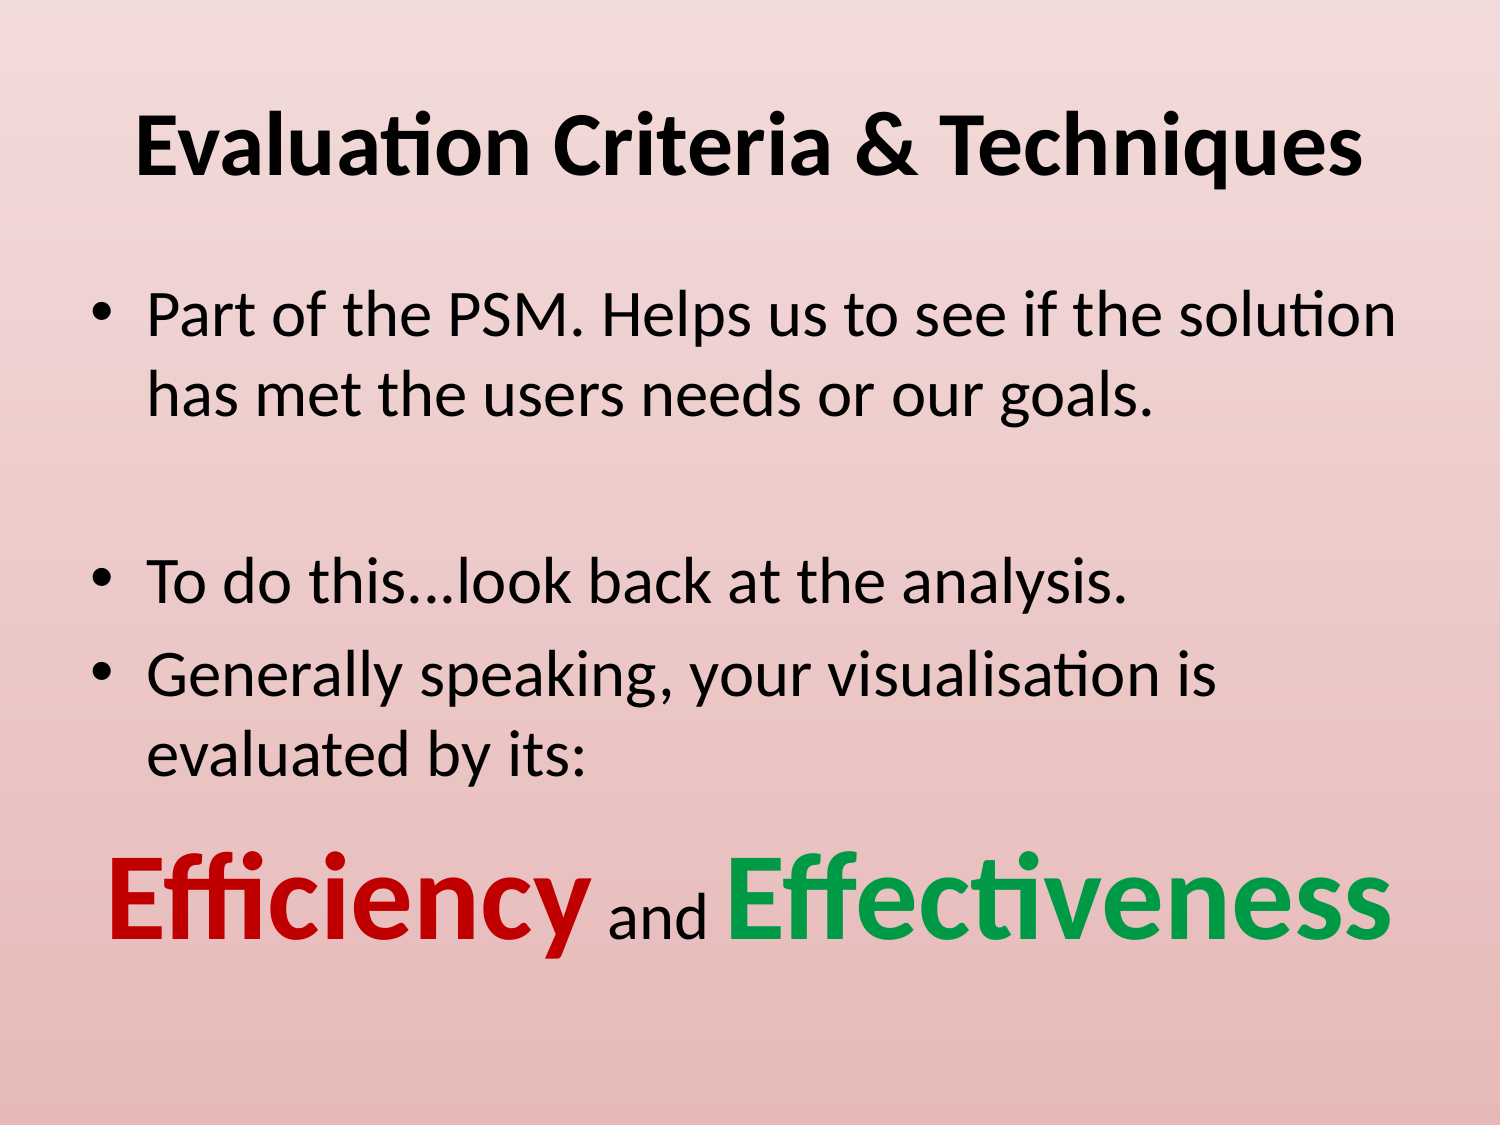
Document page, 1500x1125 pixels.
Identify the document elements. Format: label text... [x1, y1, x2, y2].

title Evaluation Criteria & Techniques [75, 45, 1425, 233]
list Part of the PSM. Helps us to see if the solution has met the users needs or our goals. To do this...look back at the analysis. Generally speaking, your visualisation is evaluated by its: Efficiency and Effectiveness [75, 262, 1425, 1005]
